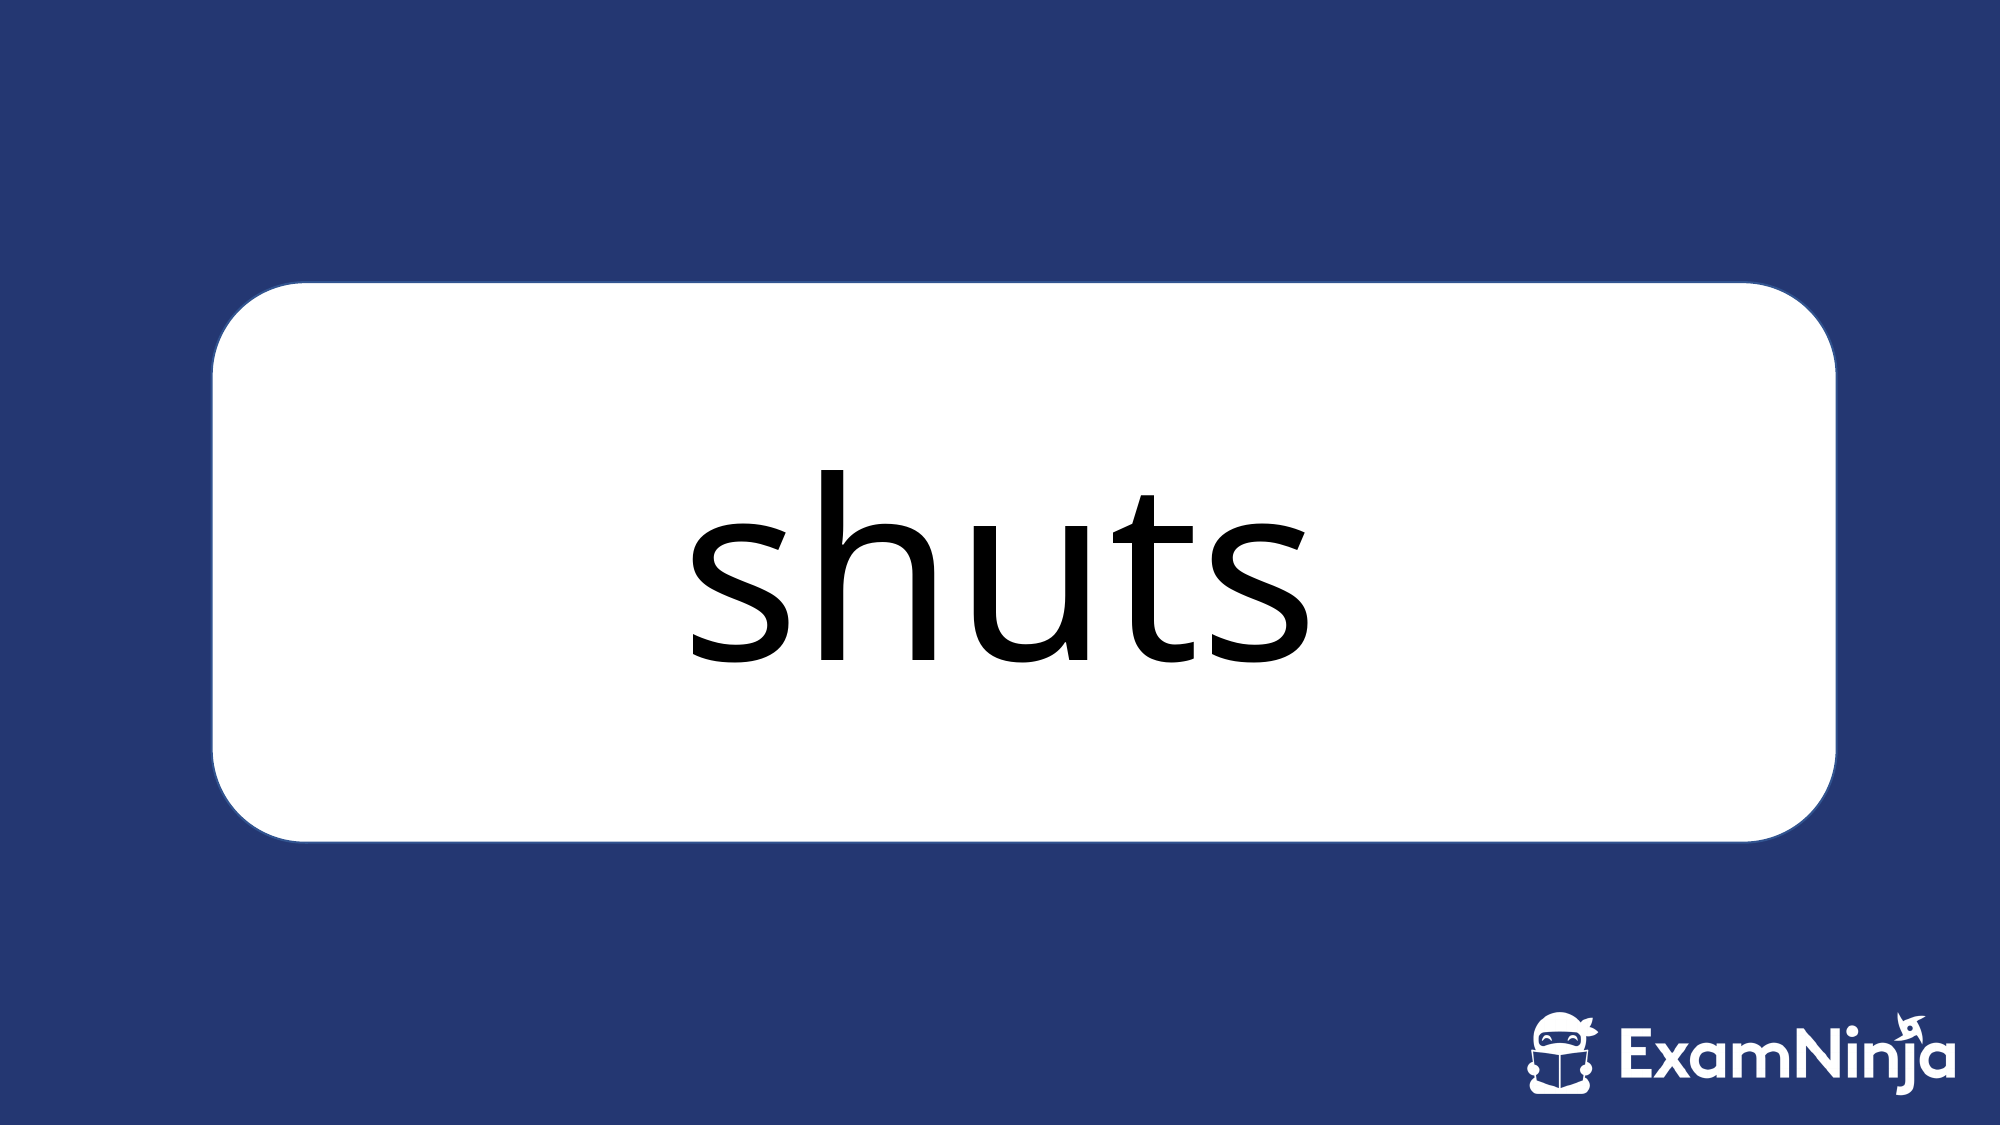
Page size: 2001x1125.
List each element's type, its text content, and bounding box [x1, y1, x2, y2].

text_box [210, 281, 1838, 403]
picture [1501, 1003, 1979, 1102]
text_box [210, 719, 1838, 844]
text_box shuts [143, 403, 1857, 719]
